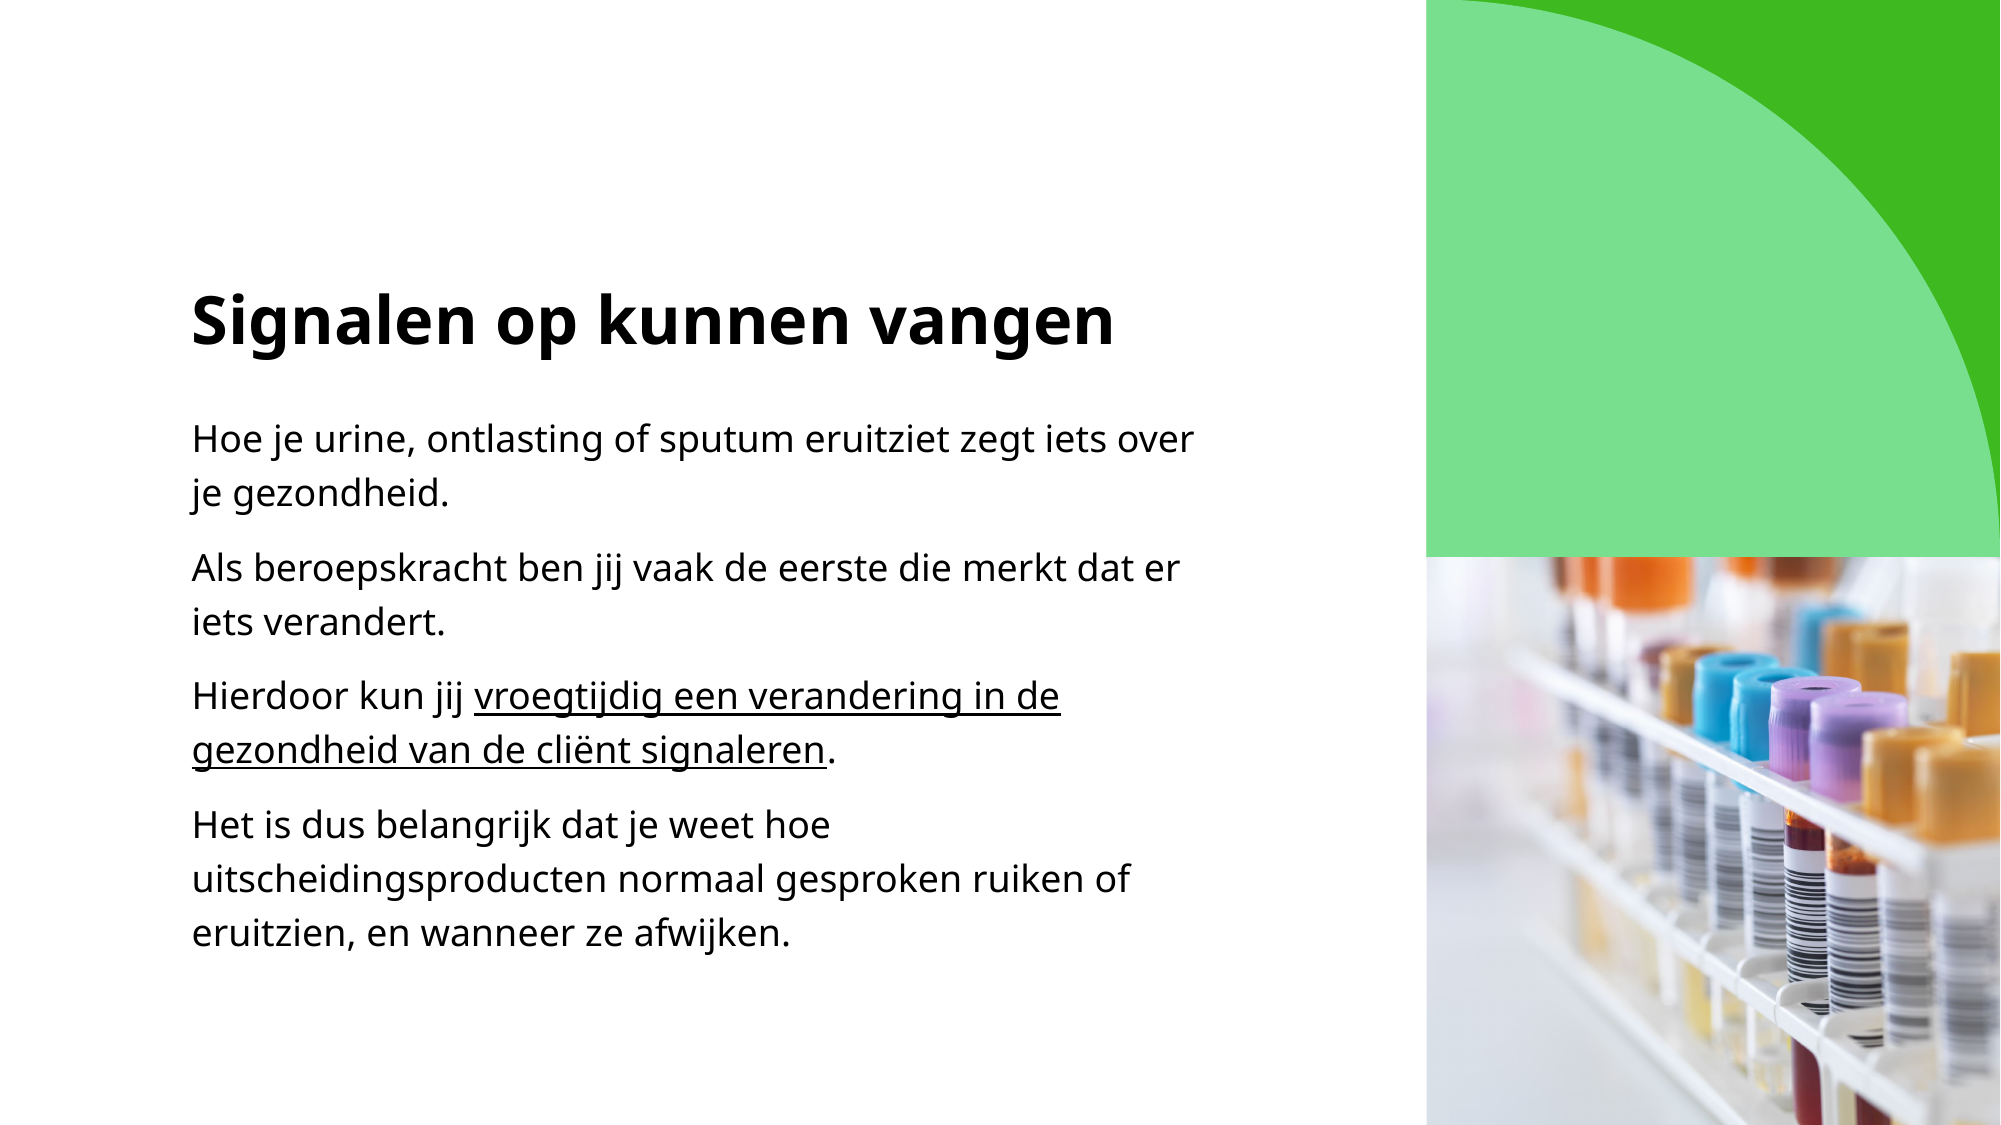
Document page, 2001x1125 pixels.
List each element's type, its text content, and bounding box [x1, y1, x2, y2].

title Signalen op kunnen vangen [176, 118, 1227, 366]
text_box [1486, 0, 2000, 508]
picture [1426, 557, 2001, 1125]
text_box [1425, 0, 2000, 559]
text_box [0, 0, 1426, 1125]
list Hoe je urine, ontlasting of sputum eruitziet zegt iets over je gezondheid. Als beroepskracht ben jij vaak de eerste die merkt dat er iets verandert. Hierdoor kun jij vroegtijdig een verandering in de gezondheid van de cliënt signaleren. Het is dus belangrijk dat je weet hoe uitscheidingsproducten normaal gesproken ruiken of eruitzien, en wanneer ze afwijken. [176, 398, 1227, 975]
